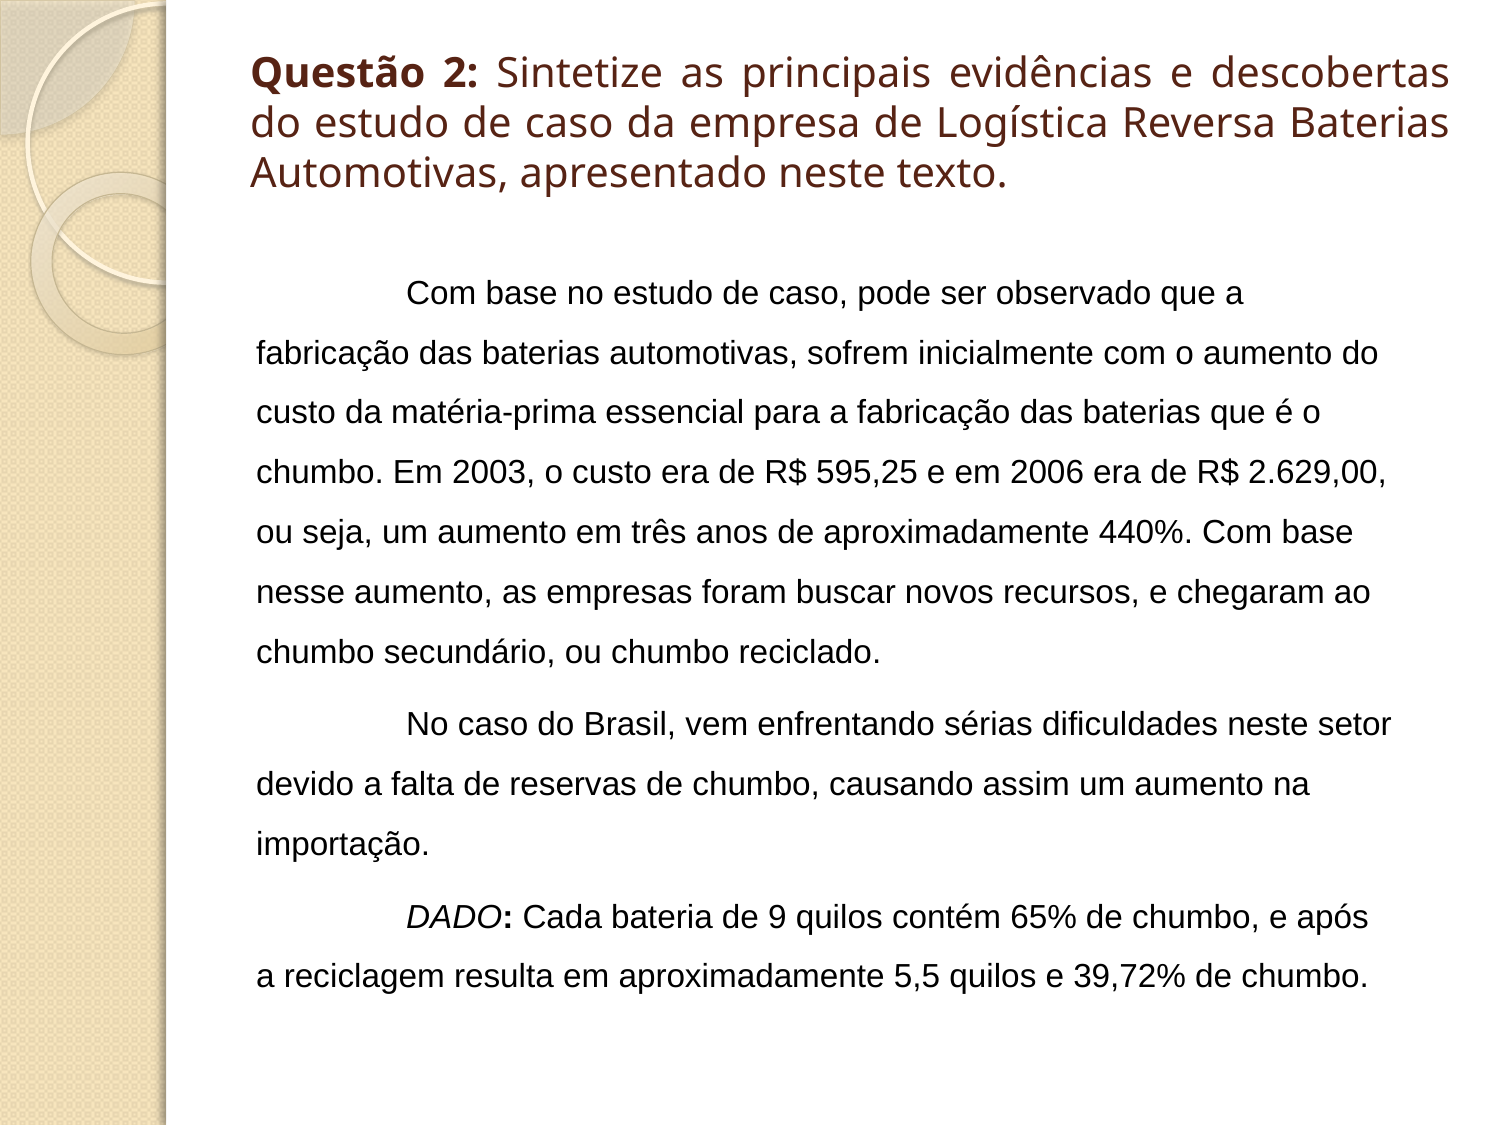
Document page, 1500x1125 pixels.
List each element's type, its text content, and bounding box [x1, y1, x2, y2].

list Com base no estudo de caso, pode ser observado que a fabricação das baterias automotivas, sofrem inicialmente com o aumento do custo da matéria-prima essencial para a fabricação das baterias que é o chumbo. Em 2003, o custo era de R$ 595,25 e em 2006 era de R$ 2.629,00, ou seja, um aumento em três anos de aproximadamente 440%. Com base nesse aumento, as empresas foram buscar novos recursos, e chegaram ao chumbo secundário, ou chumbo reciclado. No caso do Brasil, vem enfrentando sérias dificuldades neste setor devido a falta de reservas de chumbo, causando assim um aumento na importação. DADO: Cada bateria de 9 quilos contém 65% de chumbo, e após a reciclagem resulta em aproximadamente 5,5 quilos e 39,72% de chumbo. [181, 243, 1412, 1047]
title Questão 2: Sintetize as principais evidências e descobertas do estudo de caso da empresa de Logística Reversa Baterias Automotivas, apresentado neste texto. [235, 0, 1466, 244]
